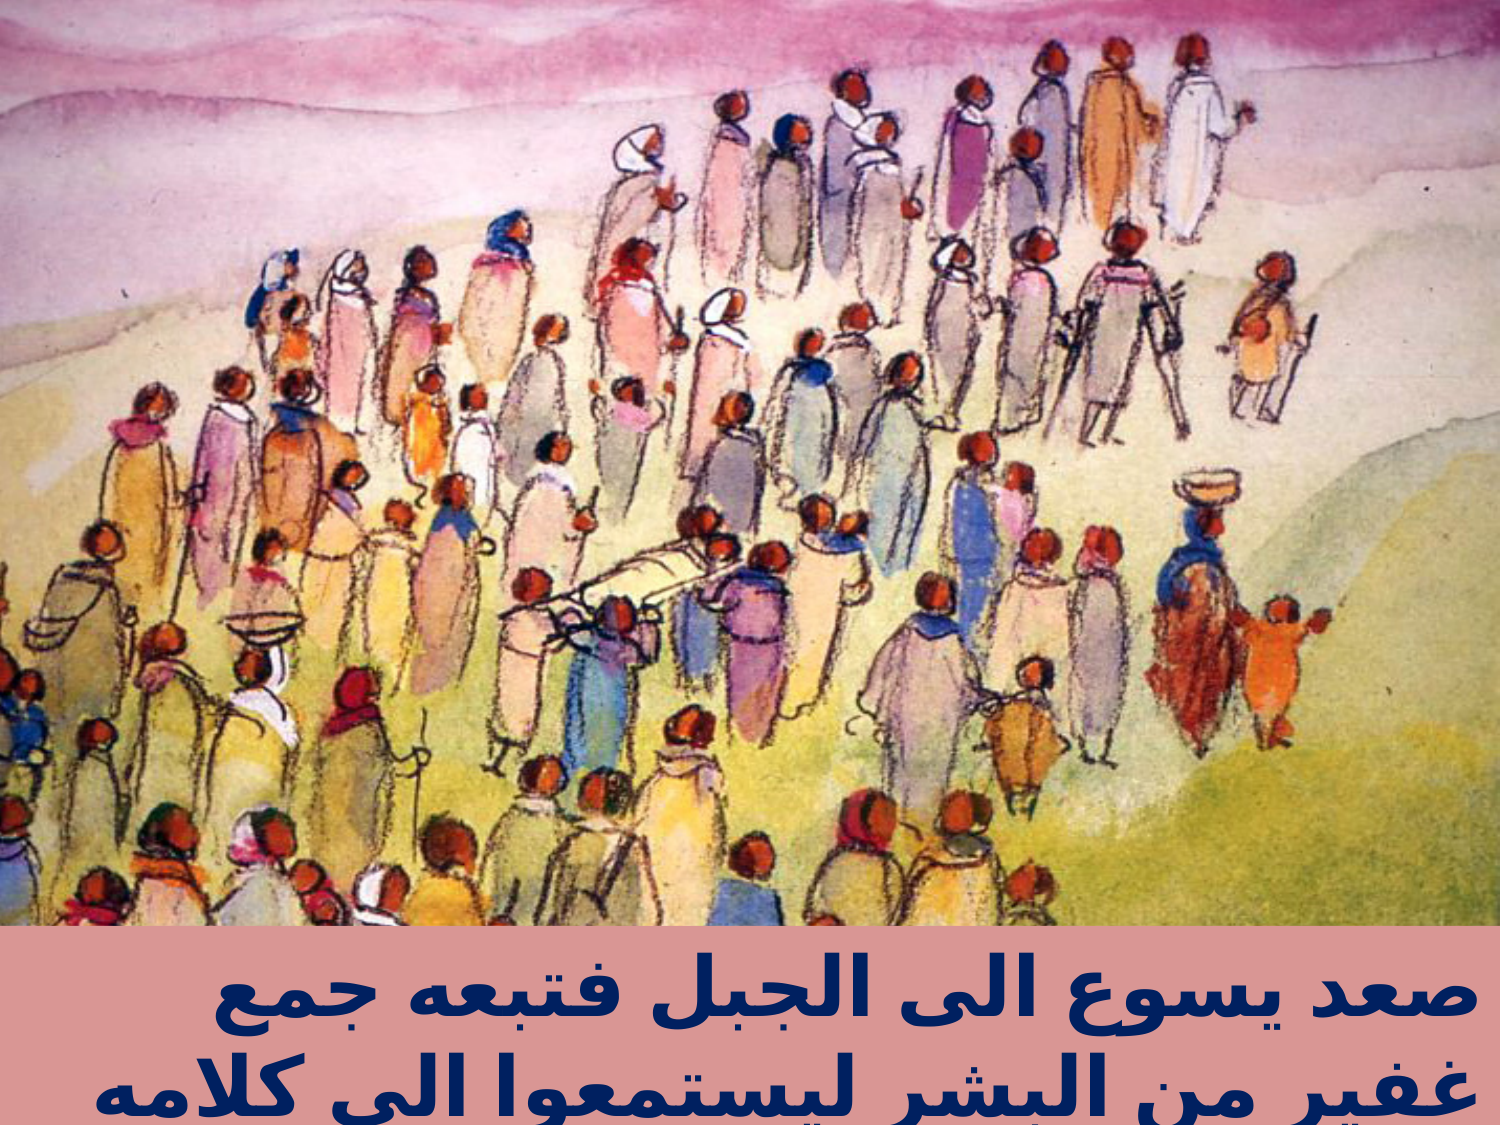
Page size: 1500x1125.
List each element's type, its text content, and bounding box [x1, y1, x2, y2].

picture [0, 0, 1500, 938]
text_box صعد يسوع الى الجبل فتبعه جمع غفير من البشر ليستمعوا الى كلامه وعند هبوط الليل... [0, 946, 1500, 1125]
